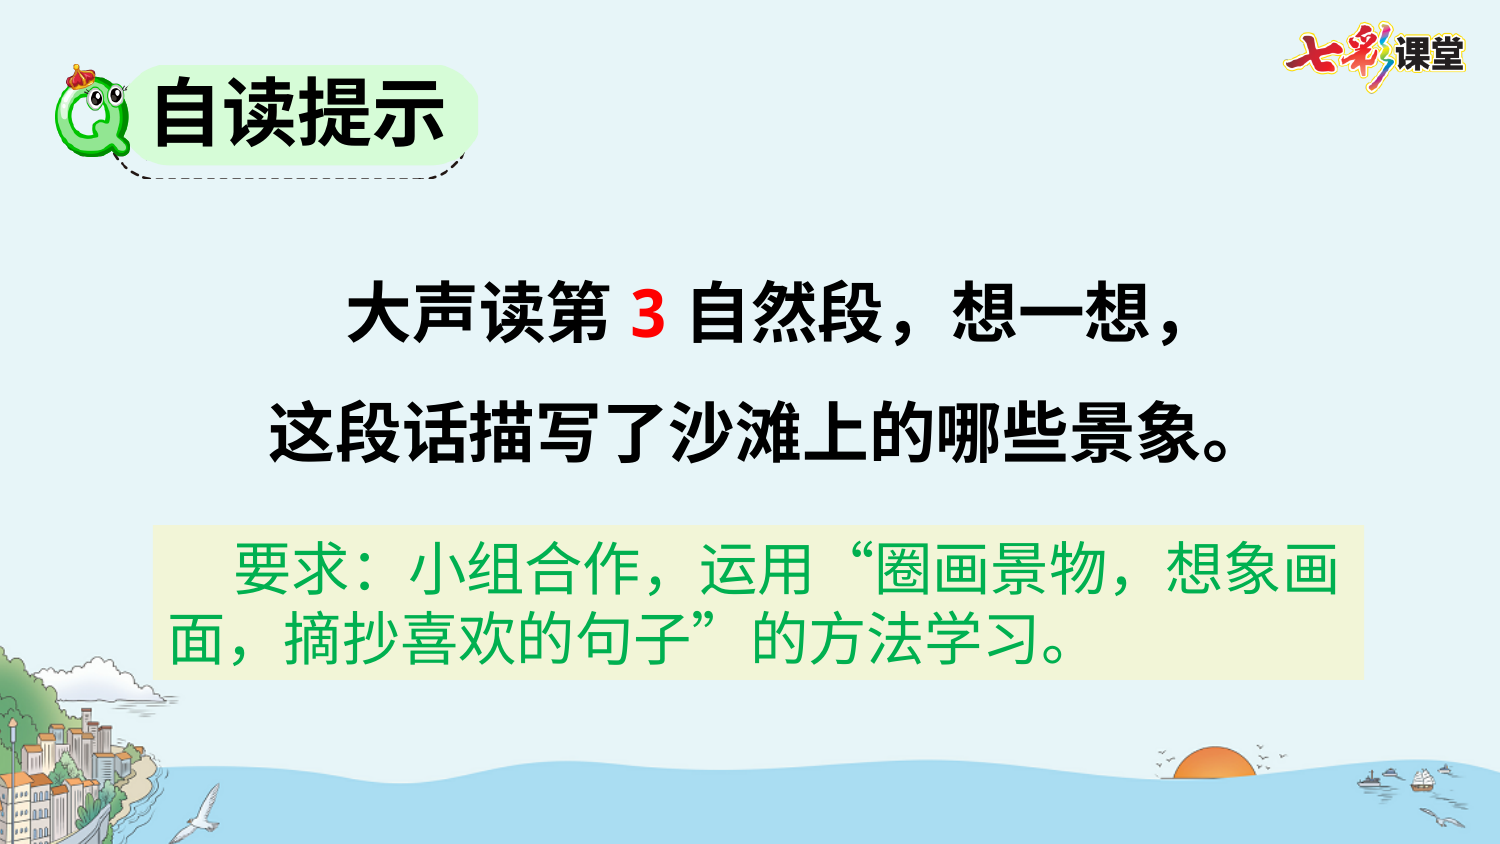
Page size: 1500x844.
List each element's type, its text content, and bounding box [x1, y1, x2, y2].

text_box 大声读第3自然段，想一想，这段话描写了沙滩上的哪些景象。 [253, 223, 1294, 478]
text_box 自读提示 [135, 59, 484, 161]
text_box 要求：小组合作，运用“圈画景物，想象画面，摘抄喜欢的句子”的方法学习。 [151, 523, 1366, 682]
picture [0, 0, 1500, 844]
